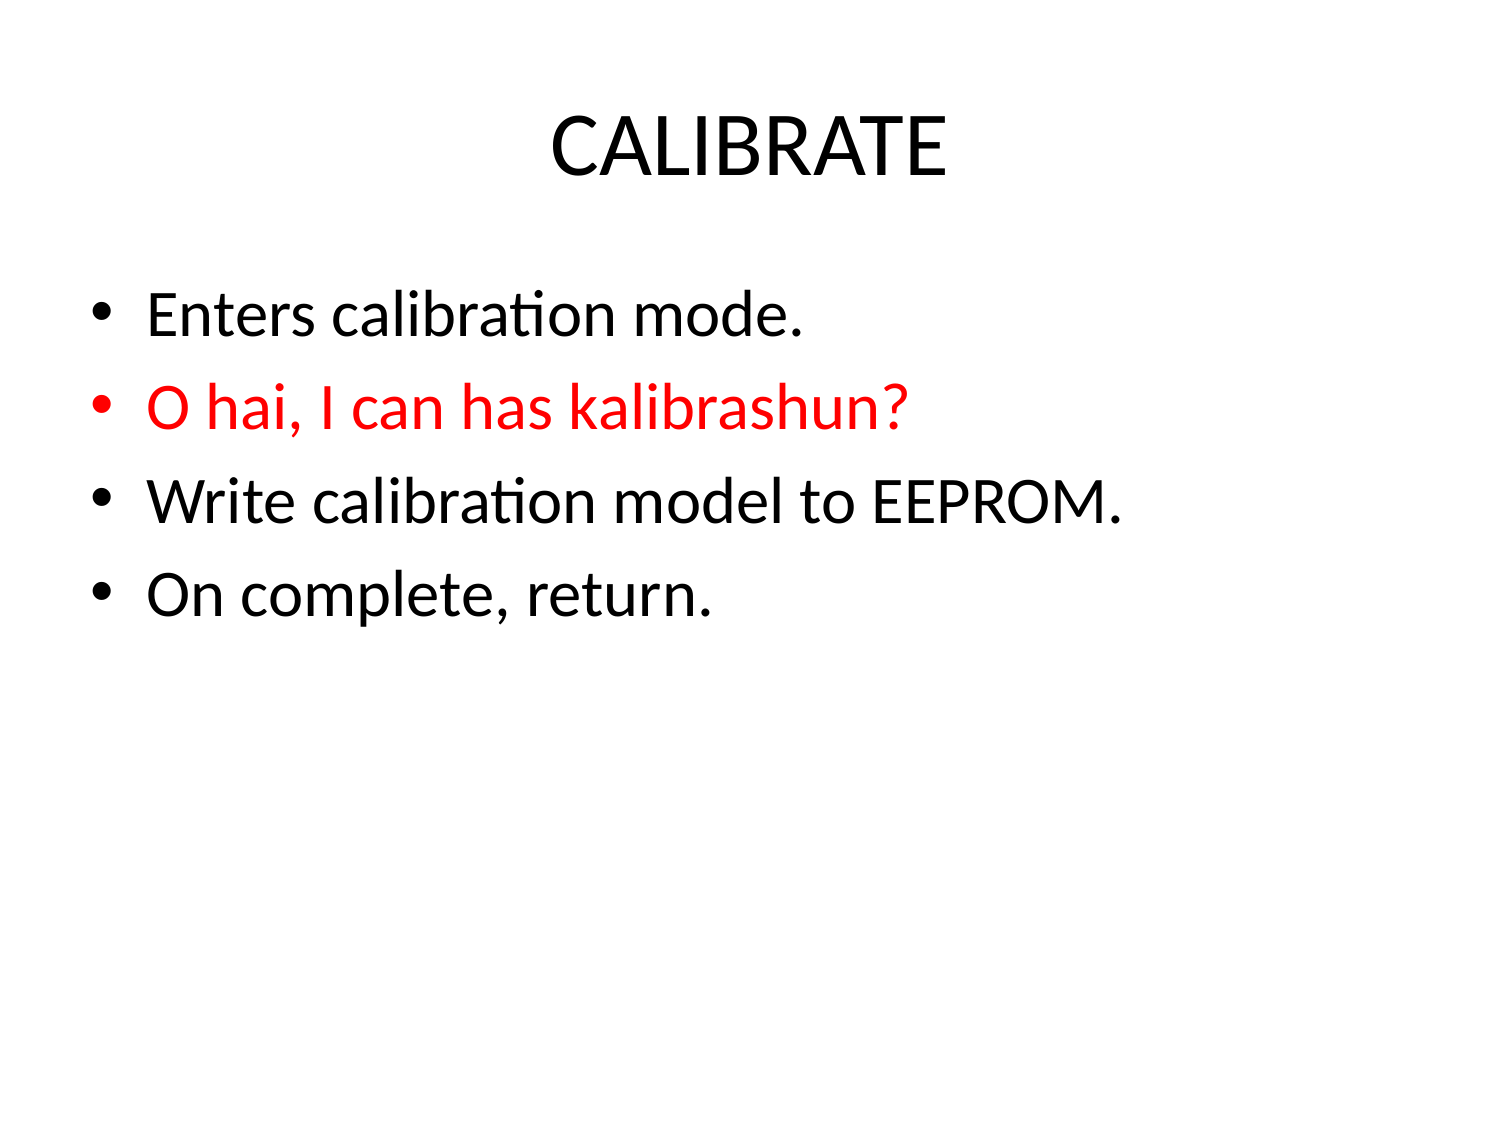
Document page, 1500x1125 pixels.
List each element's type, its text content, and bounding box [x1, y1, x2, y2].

title CALIBRATE [75, 45, 1425, 233]
list Enters calibration mode. O hai, I can has kalibrashun? Write calibration model to EEPROM. On complete, return. [75, 262, 1425, 1005]
